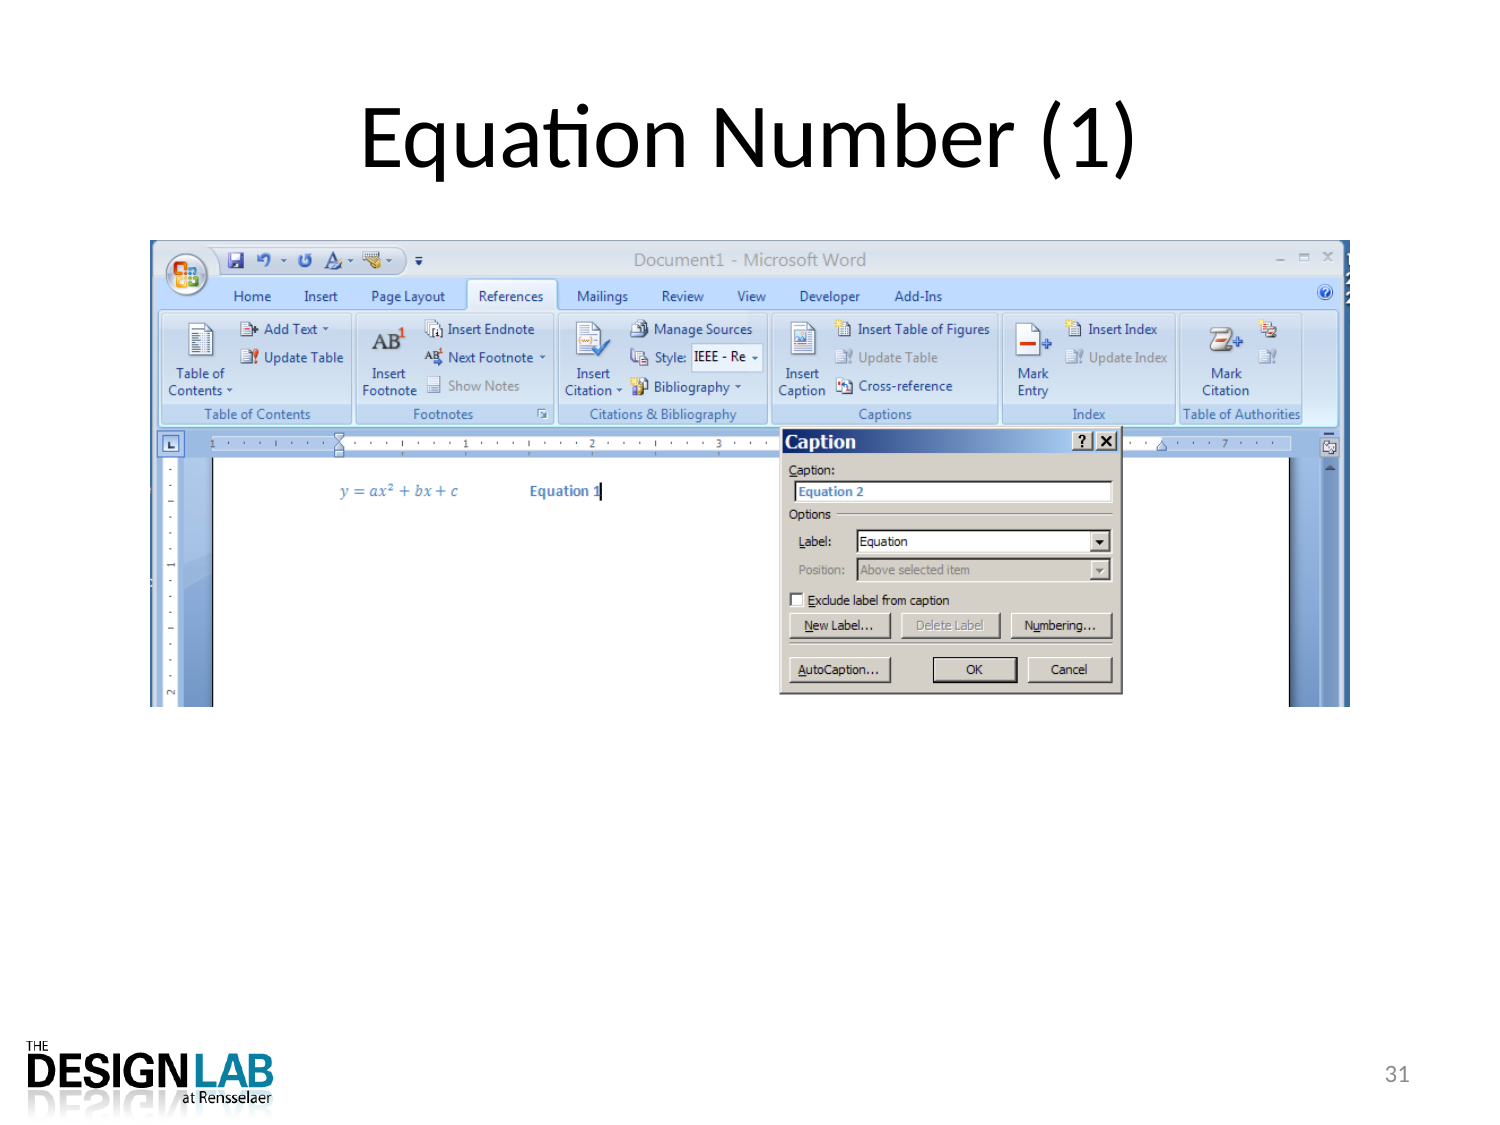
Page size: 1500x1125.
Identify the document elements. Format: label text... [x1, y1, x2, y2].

picture [149, 240, 1351, 707]
title Equation Number (1) [75, 37, 1425, 225]
picture [24, 1037, 275, 1125]
slide_number 31 [1074, 1042, 1425, 1103]
